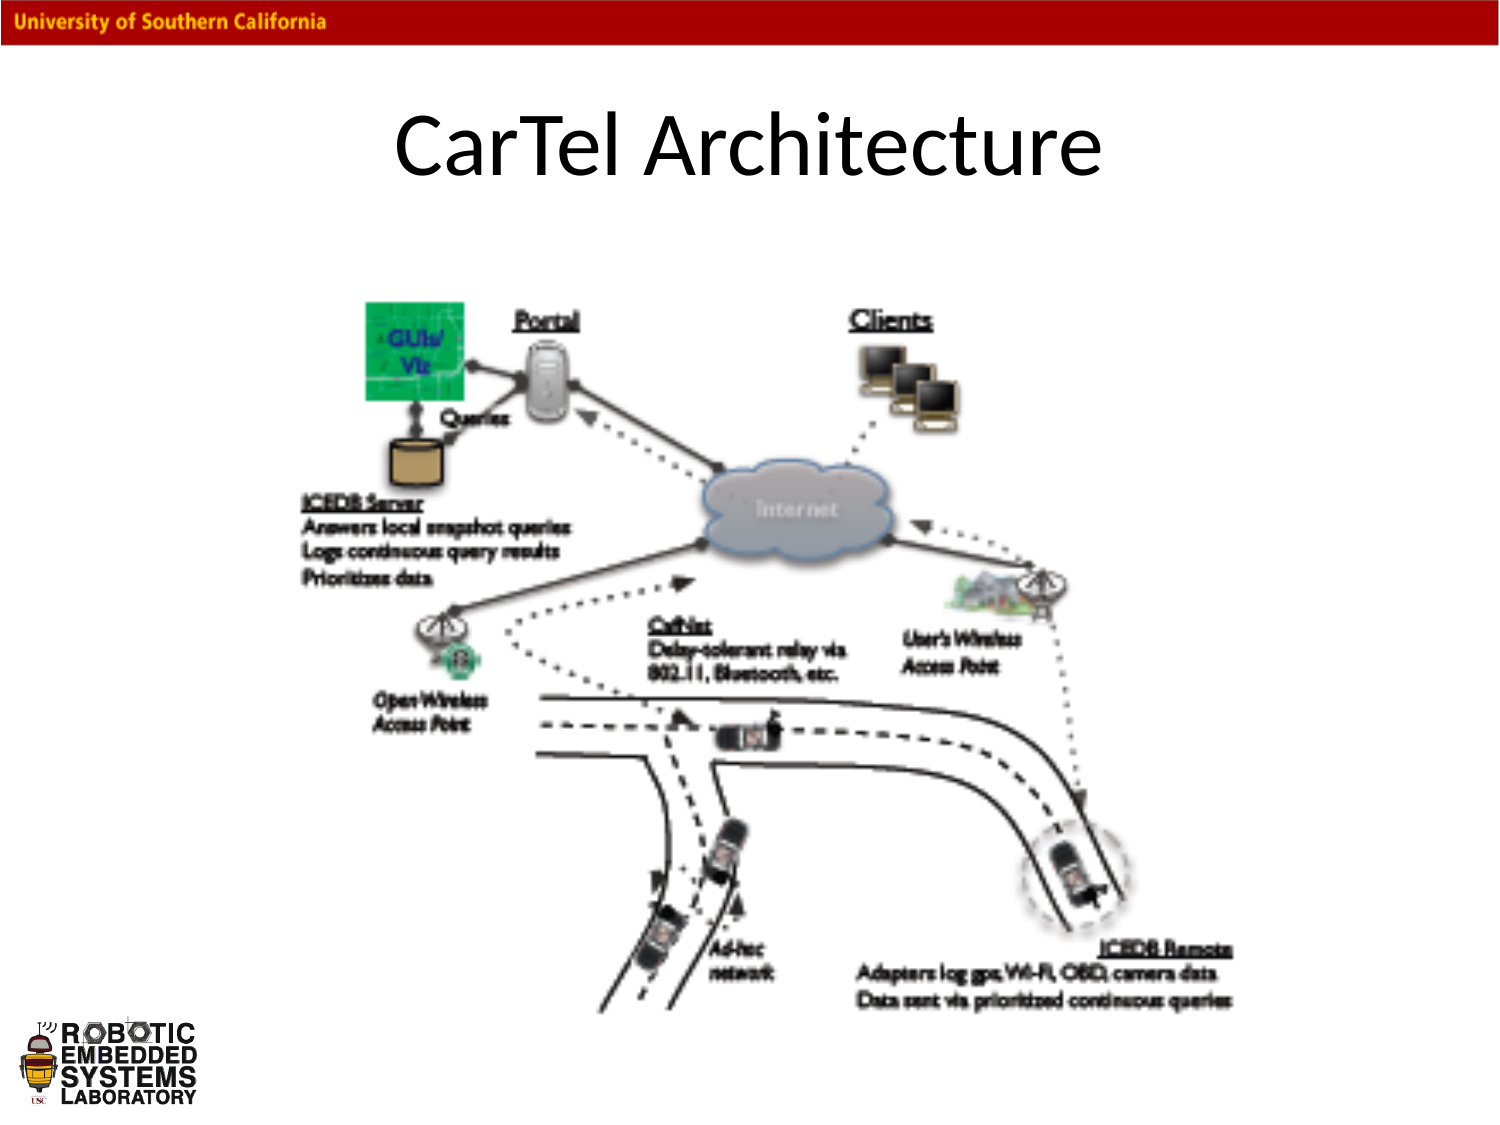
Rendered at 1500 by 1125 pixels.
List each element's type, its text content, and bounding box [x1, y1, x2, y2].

picture [274, 232, 1276, 1060]
title CarTel Architecture [75, 45, 1425, 233]
picture [1, 0, 1500, 51]
picture [0, 1004, 214, 1125]
